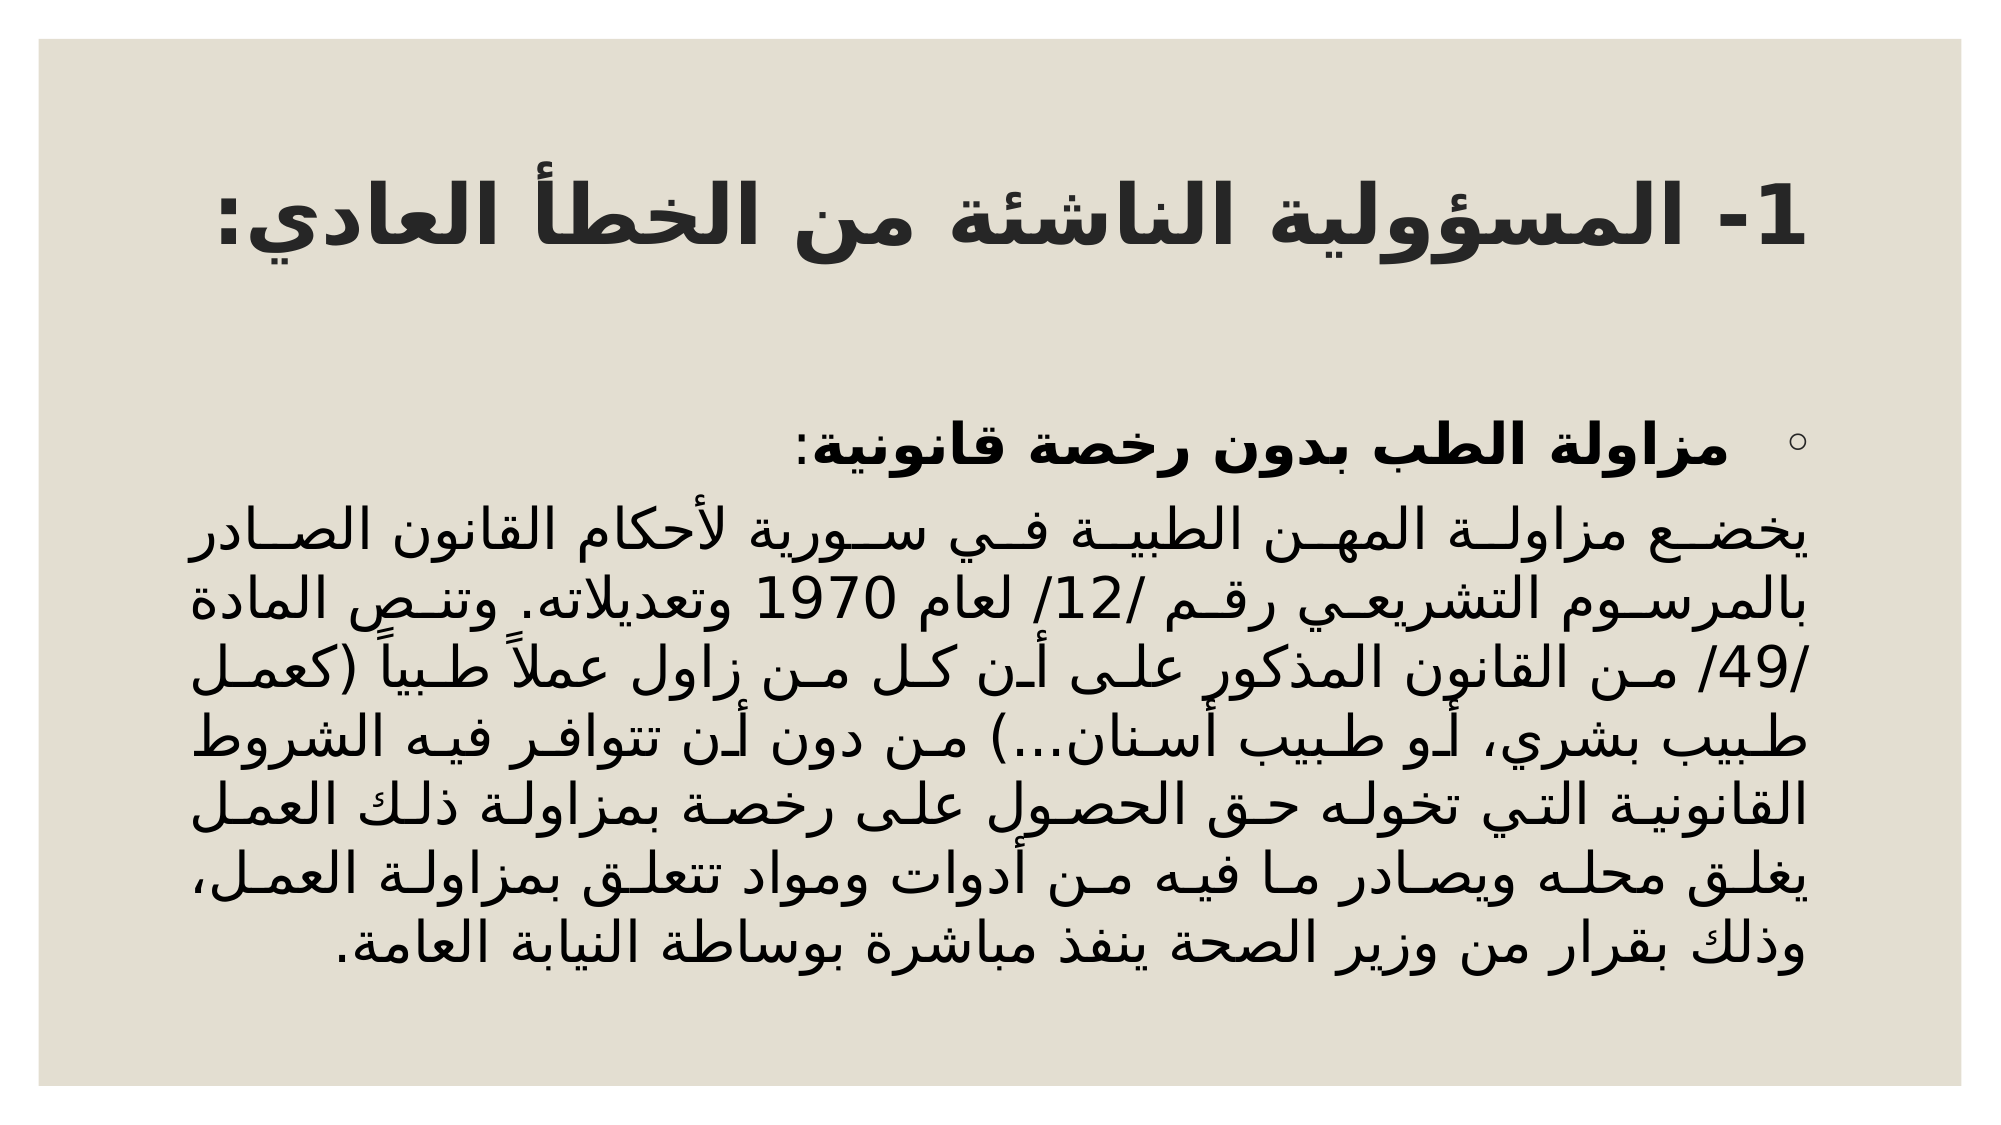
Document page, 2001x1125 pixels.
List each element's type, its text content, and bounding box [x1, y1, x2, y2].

list مزاولة الطب بدون رخصة قانونية: يخضع مزاولة المهن الطبية في سورية لأحكام القانون الصادر بالمرسوم التشريعي رقم /12/ لعام 1970 وتعديلاته. وتنص المادة /49/ من القانون المذكور على أن كل من زاول عملاً طبياً (كعمل طبيب بشري، أو طبيب أسنان...) من دون أن تتوافر فيه الشروط القانونية التي تخوله حق الحصول على رخصة بمزاولة ذلك العمل يغلق محله ويصادر ما فيه من أدوات ومواد تتعلق بمزاولة العمل، وذلك بقرار من وزير الصحة ينفذ مباشرة بوساطة النيابة العامة. [174, 345, 1825, 990]
title 1- المسؤولية الناشئة من الخطأ العادي: [174, 105, 1825, 331]
